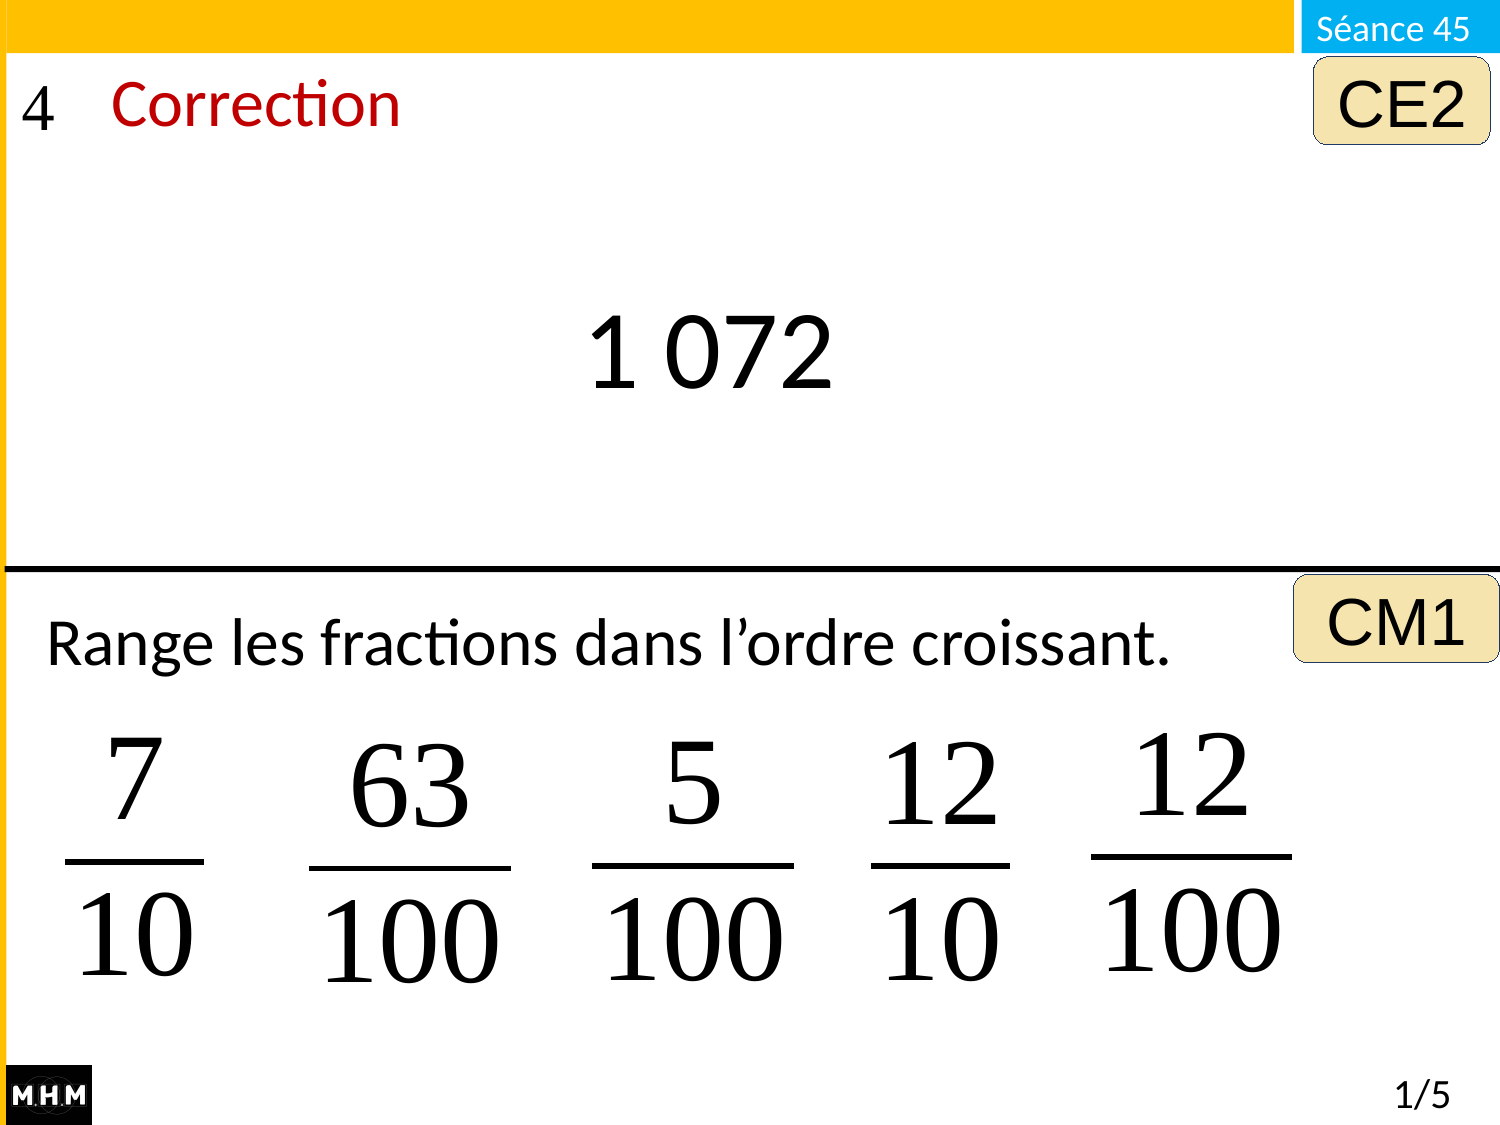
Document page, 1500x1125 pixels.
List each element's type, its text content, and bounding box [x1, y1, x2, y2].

text_box CM1 [1293, 574, 1500, 663]
list 1/5 [1344, 1064, 1500, 1125]
title Correction [96, 60, 1391, 149]
text_box CE2 [1313, 56, 1491, 145]
picture [6, 1065, 92, 1125]
text_box Range les fractions dans l’ordre croissant. [31, 599, 1212, 689]
text_box 1 072 [561, 268, 936, 419]
